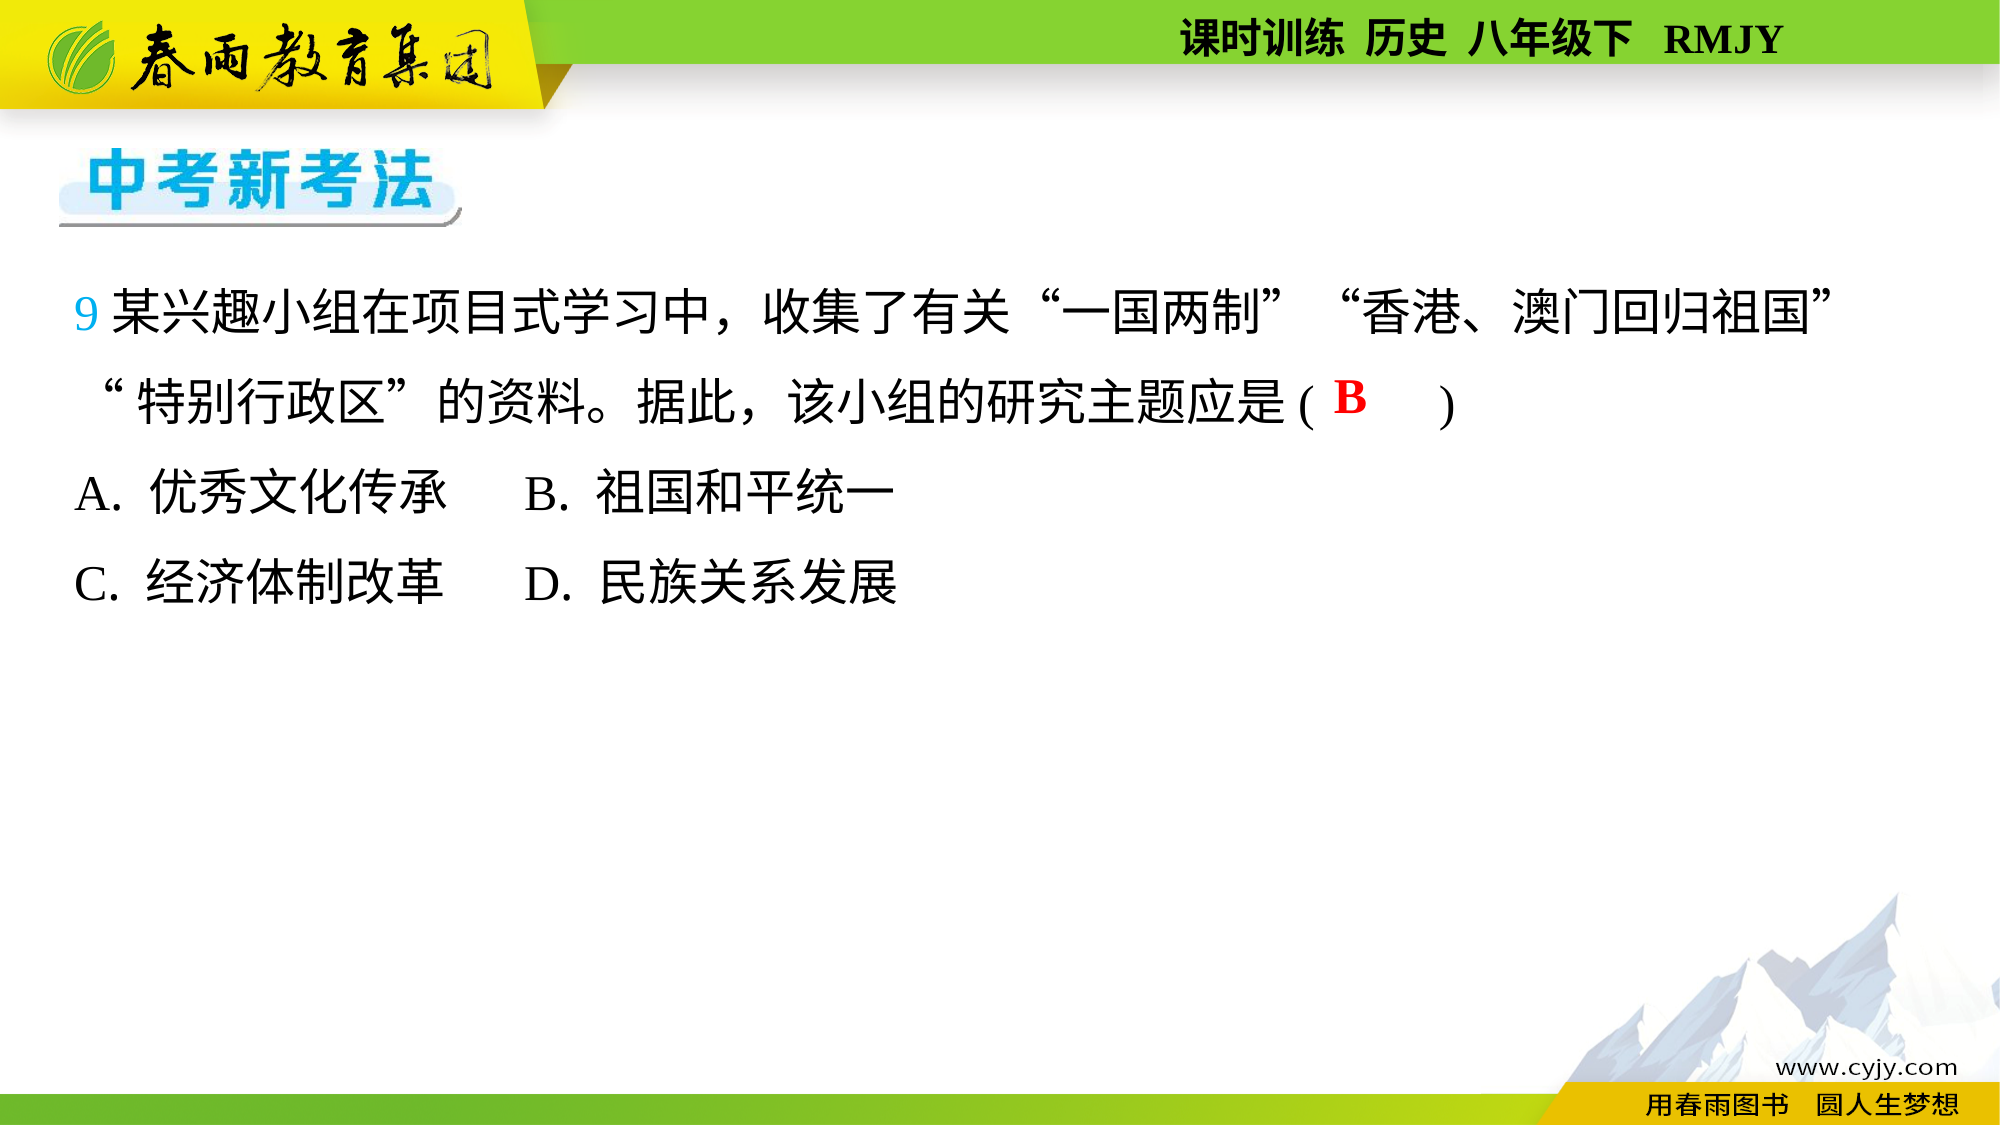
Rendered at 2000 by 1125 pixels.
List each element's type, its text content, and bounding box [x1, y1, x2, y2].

list 9某兴趣小组在项目式学习中，收集了有关“一国两制”“香港、澳门回归祖国” “特别行政区”的资料。据此，该小组的研究主题应是( ) A. 优秀文化传承 B. 祖国和平统一 C. 经济体制改革 D. 民族关系发展 [59, 242, 1944, 622]
picture [0, 0, 2000, 1125]
text_box B [1319, 356, 1383, 432]
